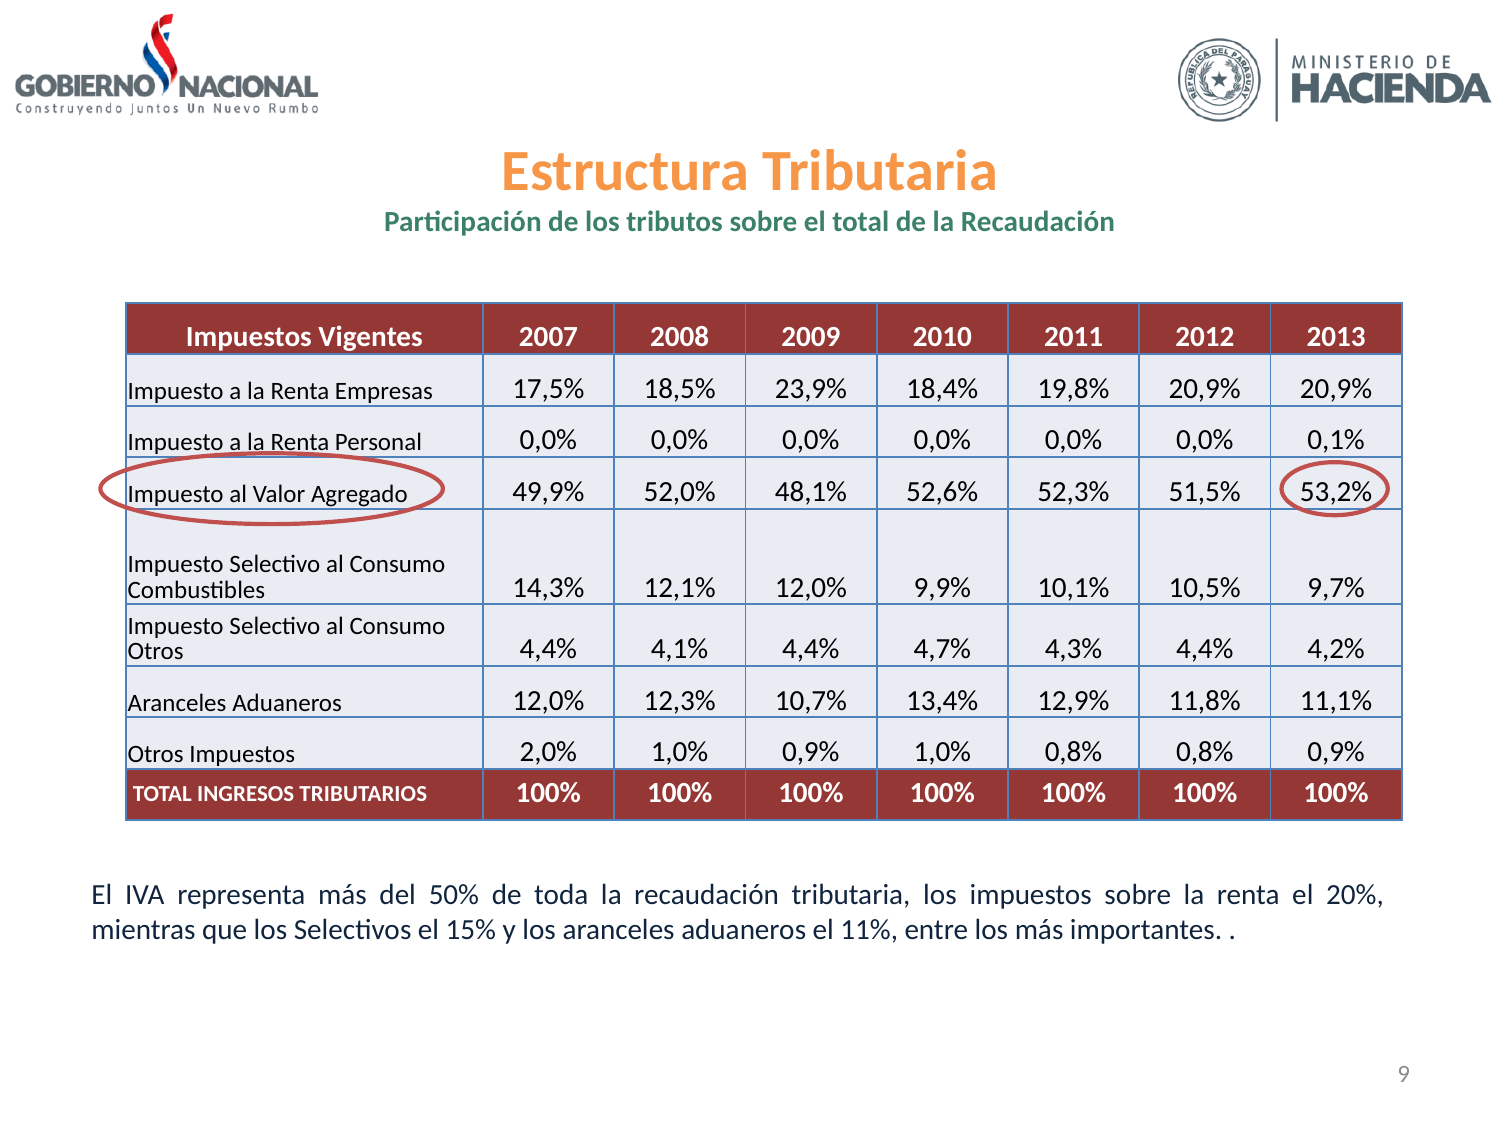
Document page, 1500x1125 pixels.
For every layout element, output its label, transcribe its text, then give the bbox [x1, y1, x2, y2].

table_cell 0,0% [878, 407, 1007, 456]
table_cell 0,0% [1009, 407, 1138, 456]
table_cell 0,0% [746, 407, 876, 456]
table_header 2011 [1009, 304, 1138, 353]
table_cell 0,9% [1271, 718, 1401, 768]
table_cell 4,7% [878, 605, 1007, 665]
picture [5, 7, 328, 125]
picture [1173, 33, 1495, 125]
table_cell 4,4% [746, 605, 876, 665]
table_cell 0,9% [746, 718, 876, 768]
table_cell Impuesto Selectivo al Consumo Otros [127, 605, 482, 665]
text_box [1279, 460, 1390, 518]
table_cell 19,8% [1009, 355, 1138, 405]
table_cell 20,9% [1271, 355, 1401, 405]
table_cell 100% [878, 770, 1007, 819]
table_cell 100% [615, 770, 745, 819]
table_cell 11,8% [1140, 667, 1270, 716]
table_cell 11,1% [1271, 667, 1401, 716]
table_cell 0,0% [484, 407, 613, 456]
table_cell 1,0% [615, 718, 745, 768]
table_cell 4,3% [1009, 605, 1138, 665]
table_cell 23,9% [746, 355, 876, 405]
table_cell 100% [1140, 770, 1270, 819]
table_header 2008 [615, 304, 745, 353]
table_cell 13,4% [878, 667, 1007, 716]
table_cell 1,0% [878, 718, 1007, 768]
table_cell TOTAL INGRESOS TRIBUTARIOS [127, 770, 482, 819]
table_cell 18,4% [878, 355, 1007, 405]
table_cell Otros Impuestos [127, 718, 482, 768]
table_cell 48,1% [746, 458, 876, 508]
table_cell 100% [1009, 770, 1138, 819]
text_box [98, 451, 445, 527]
table_cell 9,9% [878, 510, 1007, 603]
table_cell 51,5% [1140, 458, 1270, 508]
table_cell 52,0% [615, 458, 745, 508]
table_cell 4,2% [1271, 605, 1401, 665]
table_cell 52,6% [878, 458, 1007, 508]
table_cell 0,0% [615, 407, 745, 456]
table_cell 0,8% [1140, 718, 1270, 768]
table_cell Impuesto a la Renta Personal [127, 407, 482, 456]
table_cell 100% [484, 770, 613, 819]
table_cell 20,9% [1140, 355, 1270, 405]
text_box El IVA representa más del 50% de toda la recaudación tributaria, los impuestos sobre la renta el 20%, mientras que los Selectivos el 15% y los aranceles aduaneros el 11%, entre los más importantes. . [76, 867, 1400, 953]
table_cell Aranceles Aduaneros [127, 667, 482, 716]
table_header 2010 [878, 304, 1007, 353]
table_cell 12,1% [615, 510, 745, 603]
table_cell 49,9% [484, 458, 613, 508]
table_cell 12,3% [615, 667, 745, 716]
title Estructura Tributaria Participación de los tributos sobre el total de la Recaudación [0, 136, 1500, 233]
table_cell 0,8% [1009, 718, 1138, 768]
table_cell 100% [746, 770, 876, 819]
slide_number 9 [1074, 1042, 1425, 1103]
table_header 2012 [1140, 304, 1270, 353]
table_cell 52,3% [1009, 458, 1138, 508]
table_cell 18,5% [615, 355, 745, 405]
table_header Impuestos Vigentes [127, 304, 482, 353]
table_cell 100% [1271, 770, 1401, 819]
table_cell 10,7% [746, 667, 876, 716]
table_cell 4,4% [484, 605, 613, 665]
table_header 2013 [1271, 304, 1401, 353]
table_cell Impuesto a la Renta Empresas [127, 355, 482, 405]
table_header 2009 [746, 304, 876, 353]
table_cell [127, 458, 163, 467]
table_cell Impuesto Selectivo al Consumo Combustibles [127, 510, 482, 603]
table_cell 10,5% [1140, 510, 1270, 603]
table_cell 53,2% [1271, 458, 1401, 508]
table_cell 9,7% [1271, 510, 1401, 603]
table_cell 0,0% [1140, 407, 1270, 456]
table_cell 17,5% [484, 355, 613, 405]
table_cell 0,1% [1271, 407, 1401, 456]
table_cell 2,0% [484, 718, 613, 768]
table_cell 4,4% [1140, 605, 1270, 665]
table_cell 12,0% [484, 667, 613, 716]
table_cell 12,0% [746, 510, 876, 603]
table_cell 4,1% [615, 605, 745, 665]
table_cell 14,3% [484, 510, 613, 603]
table_cell 10,1% [1009, 510, 1138, 603]
table_header 2007 [484, 304, 613, 353]
table_cell 12,9% [1009, 667, 1138, 716]
table_cell Impuesto al Valor Agregado [380, 458, 482, 508]
